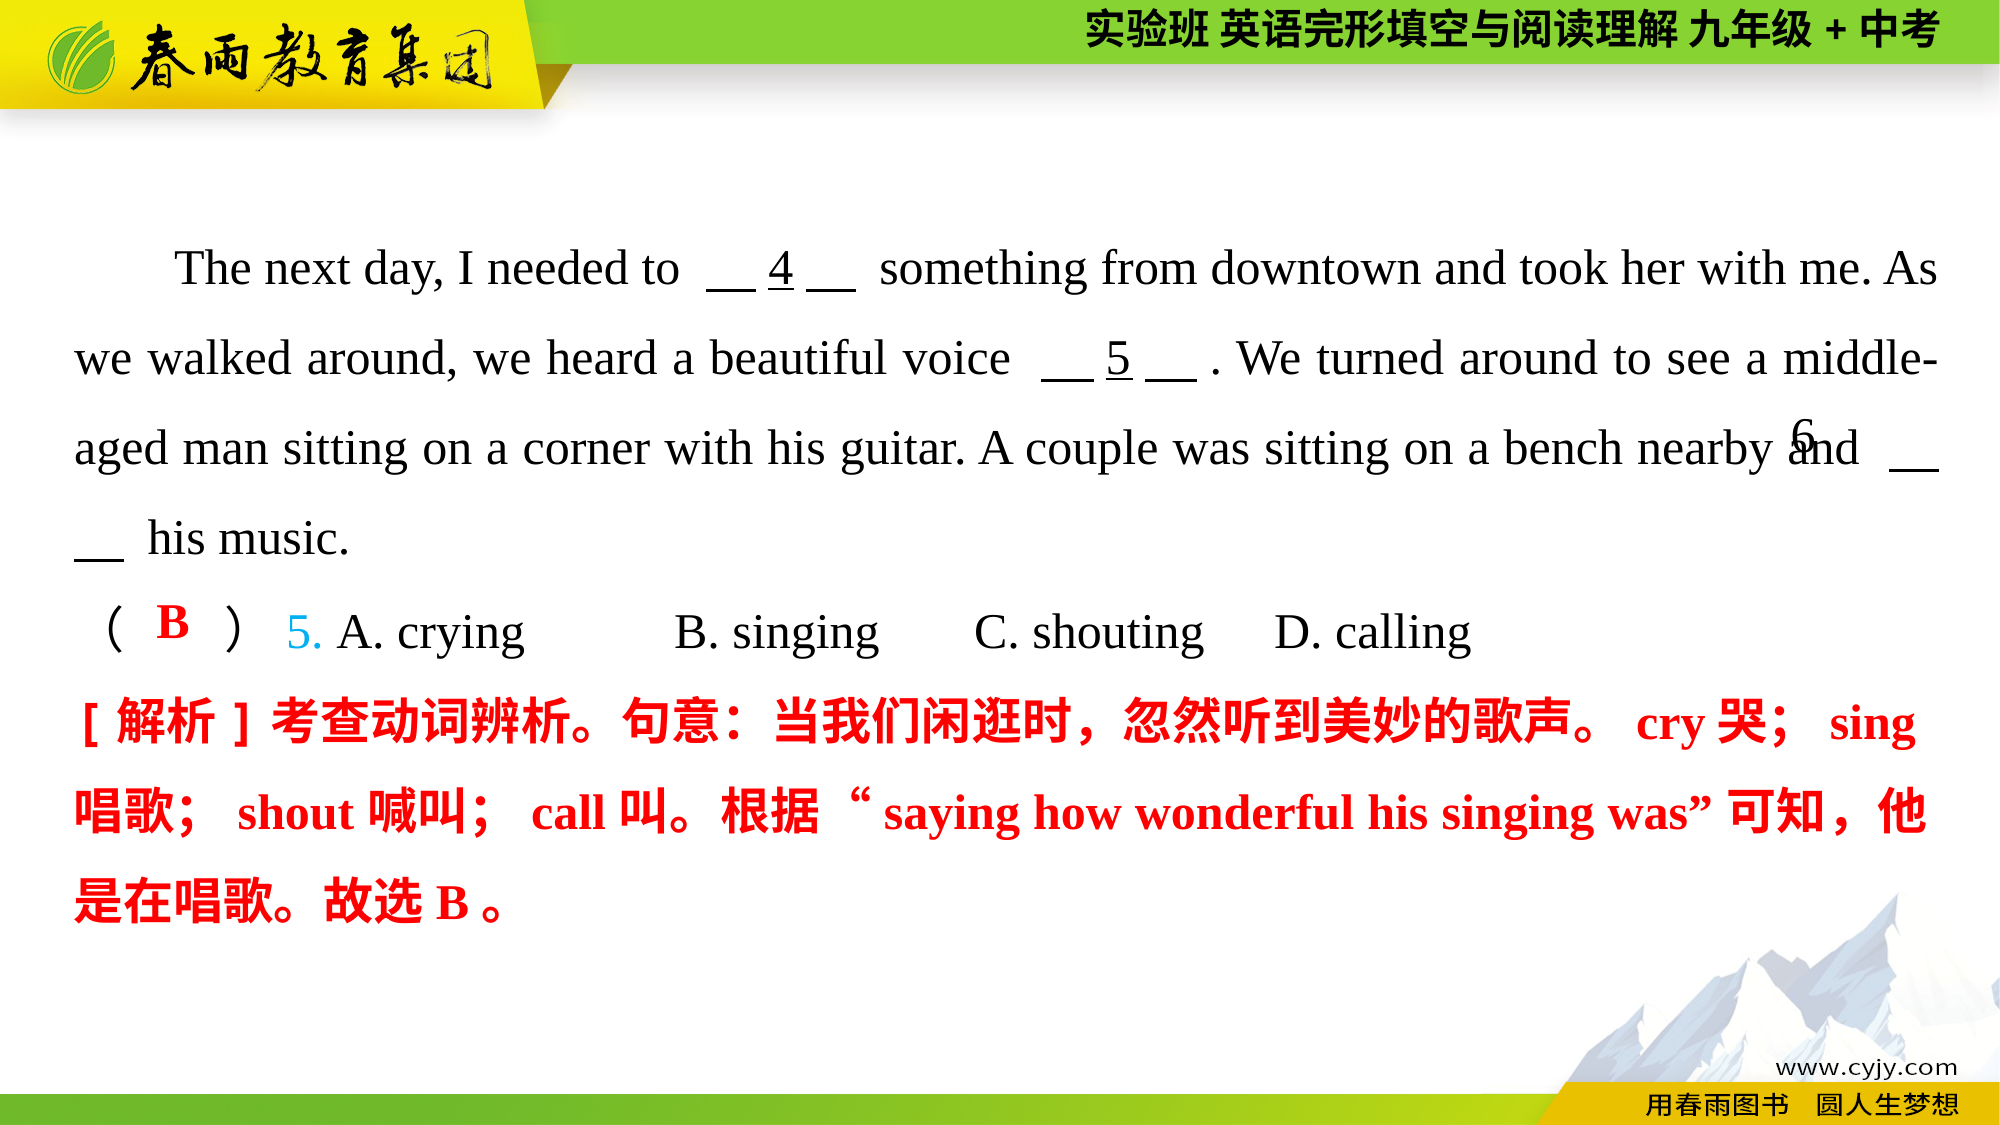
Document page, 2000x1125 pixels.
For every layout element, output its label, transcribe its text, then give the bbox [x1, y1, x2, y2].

text_box 6 [1775, 394, 1831, 470]
list The next day, I needed to 4 something from downtown and took her with me. As we walked around, we heard a beautiful voice 5 . We turned around to see a middle-aged man sitting on a corner with his guitar. A couple was sitting on a bench nearby and his music. [59, 197, 1955, 576]
text_box B [141, 581, 205, 657]
text_box （ ）5. A. crying B. singing C. shouting D. calling [59, 560, 1944, 666]
text_box [解析]考查动词辨析。句意：当我们闲逛时，忽然听到美妙的歌声。cry哭；sing唱歌；shout喊叫；call叫。根据“saying how wonderful his singing was”可知，他是在唱歌。故选B。 [58, 652, 1943, 938]
picture [0, 0, 2000, 1125]
